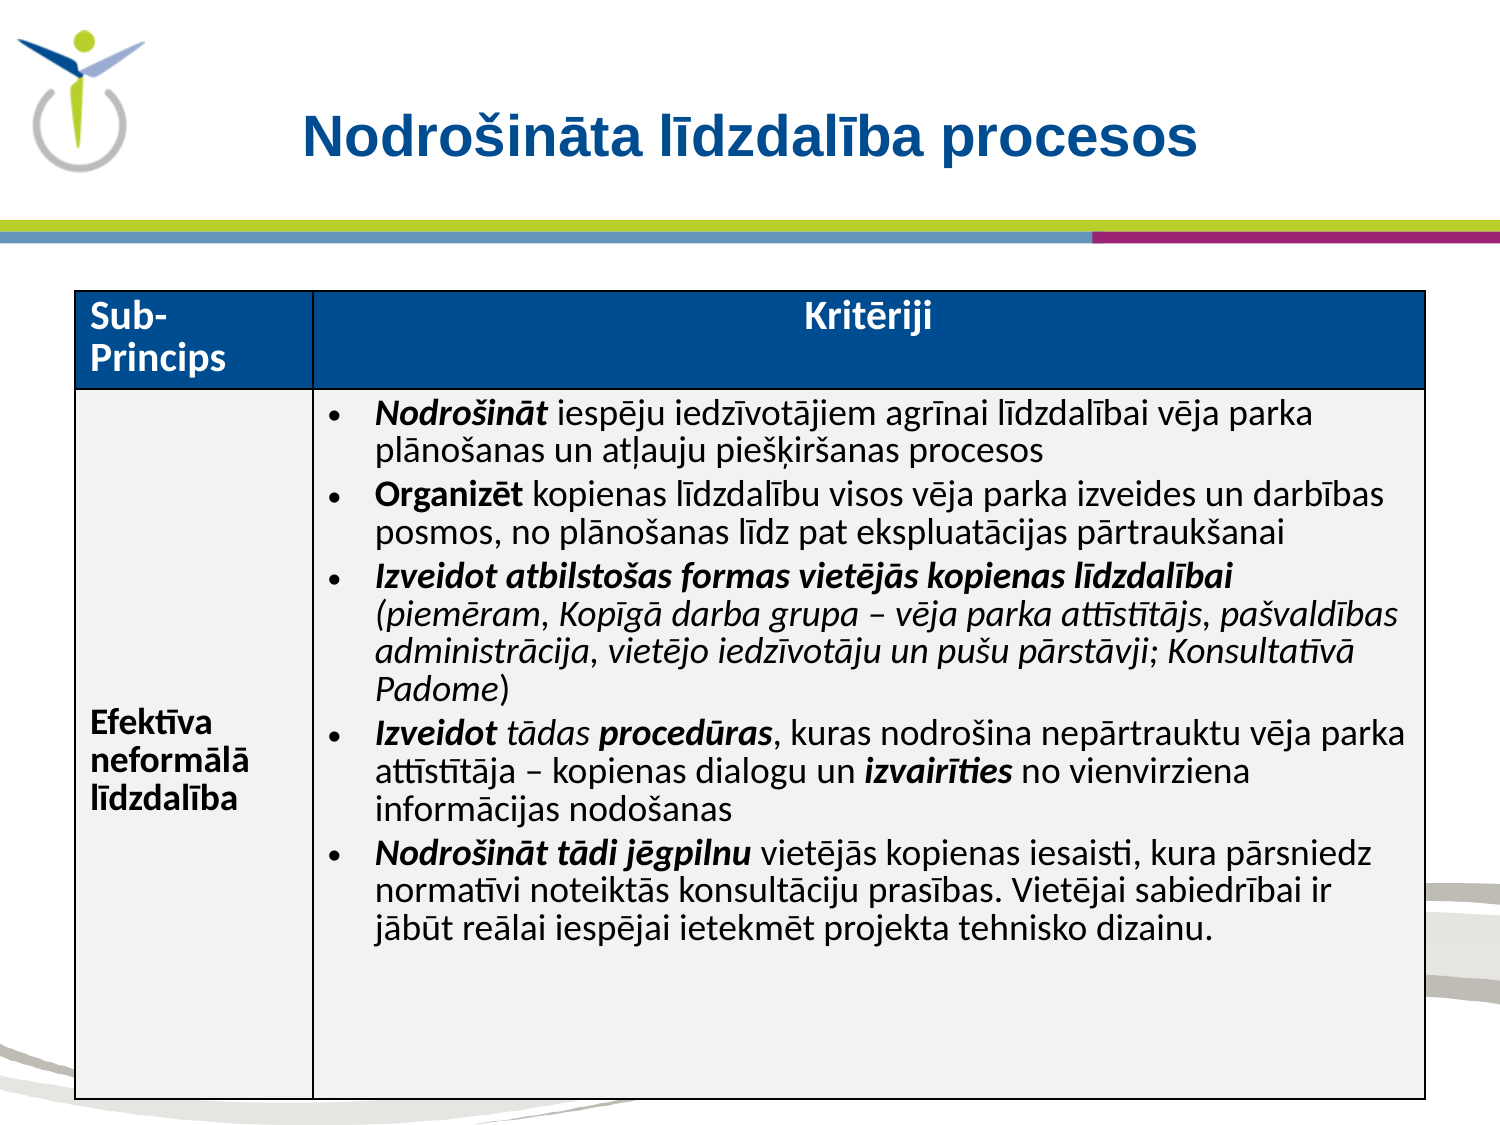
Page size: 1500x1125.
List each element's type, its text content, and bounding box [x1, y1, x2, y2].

table_cell Nodrošināt iespēju iedzīvotājiem agrīnai līdzdalībai vēja parka plānošanas un atļauju piešķiršanas procesos Organizēt kopienas līdzdalību visos vēja parka izveides un darbības posmos, no plānošanas līdz pat ekspluatācijas pārtraukšanai Izveidot atbilstošas formas vietējās kopienas līdzdalībai (piemēram, Kopīgā darba grupa – vēja parka attīstītājs, pašvaldības administrācija, vietējo iedzīvotāju un pušu pārstāvji; Konsultatīvā Padome) Izveidot tādas procedūras, kuras nodrošina nepārtrauktu vēja parka attīstītāja – kopienas dialogu un izvairīties no vienvirziena informācijas nodošanas Nodrošināt tādi jēgpilnu vietējās kopienas iesaisti, kura pārsniedz normatīvi noteiktās konsultāciju prasības. Vietējai sabiedrībai ir jābūt reālai iespējai ietekmēt projekta tehnisko dizainu. [314, 390, 1424, 1098]
title Nodrošināta līdzdalība procesos [112, 42, 1407, 231]
picture [17, 30, 145, 173]
table_cell Efektīva neformālā līdzdalība [76, 390, 312, 1098]
table_header Kritēriji [314, 292, 1424, 388]
table_header Sub-Princips [76, 292, 312, 388]
